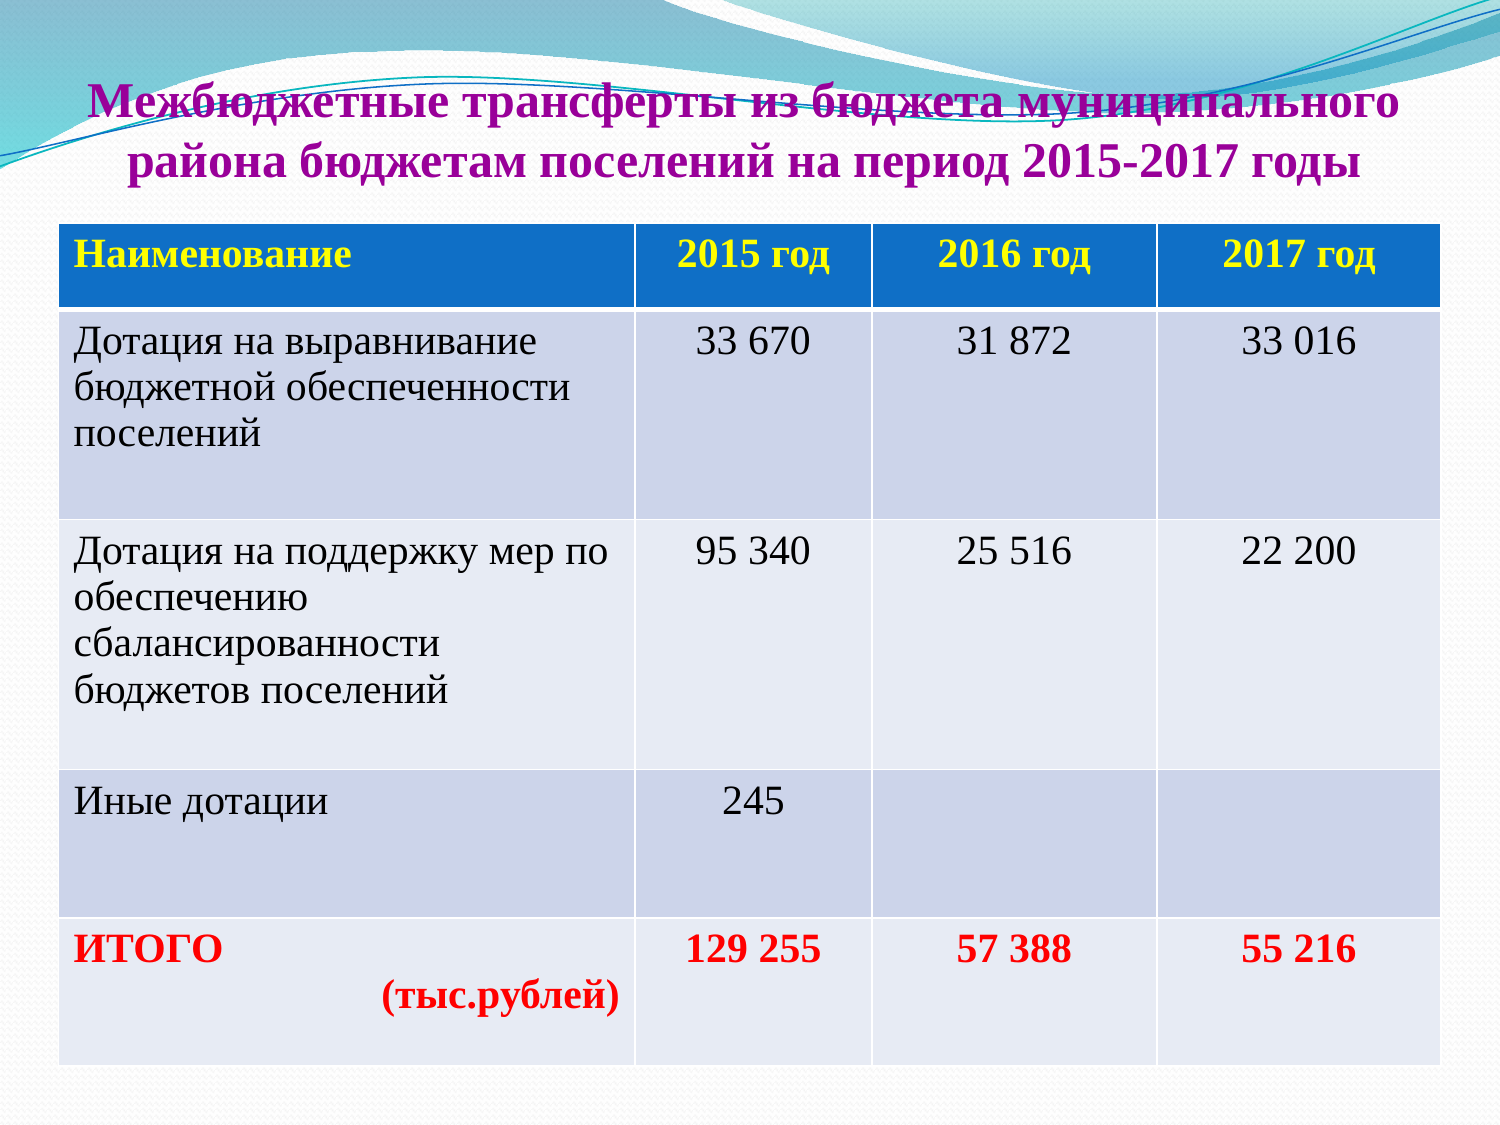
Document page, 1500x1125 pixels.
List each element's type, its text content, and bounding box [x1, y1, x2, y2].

table_cell 25 516 [873, 520, 1156, 769]
table_cell 22 200 [1158, 520, 1440, 769]
table_cell ИТОГО (тыс.рублей) [59, 919, 634, 1065]
table_header Наименование [59, 224, 634, 307]
table_header 2015 год [636, 224, 871, 307]
table_header 2017 год [1158, 224, 1440, 307]
table_cell Дотация на поддержку мер по обеспечению сбалансированности бюджетов поселений [59, 520, 634, 769]
table_cell Дотация на выравнивание бюджетной обеспеченности поселений [59, 312, 634, 519]
table_cell 33 016 [1158, 312, 1440, 519]
table_cell 95 340 [636, 520, 871, 769]
table_cell 33 670 [636, 312, 871, 519]
table_cell Иные дотации [59, 770, 634, 917]
table_cell 57 388 [873, 919, 1156, 1065]
table_cell 245 [636, 770, 871, 917]
table_cell [1158, 770, 1440, 917]
table_cell 55 216 [1158, 919, 1440, 1065]
table_cell 31 872 [873, 312, 1156, 519]
title Межбюджетные трансферты из бюджета муниципального района бюджетам поселений на период 2015-2017 годы [35, 35, 1454, 188]
table_cell 129 255 [636, 919, 871, 1065]
table_header 2016 год [873, 224, 1156, 307]
table_cell [873, 770, 1156, 917]
